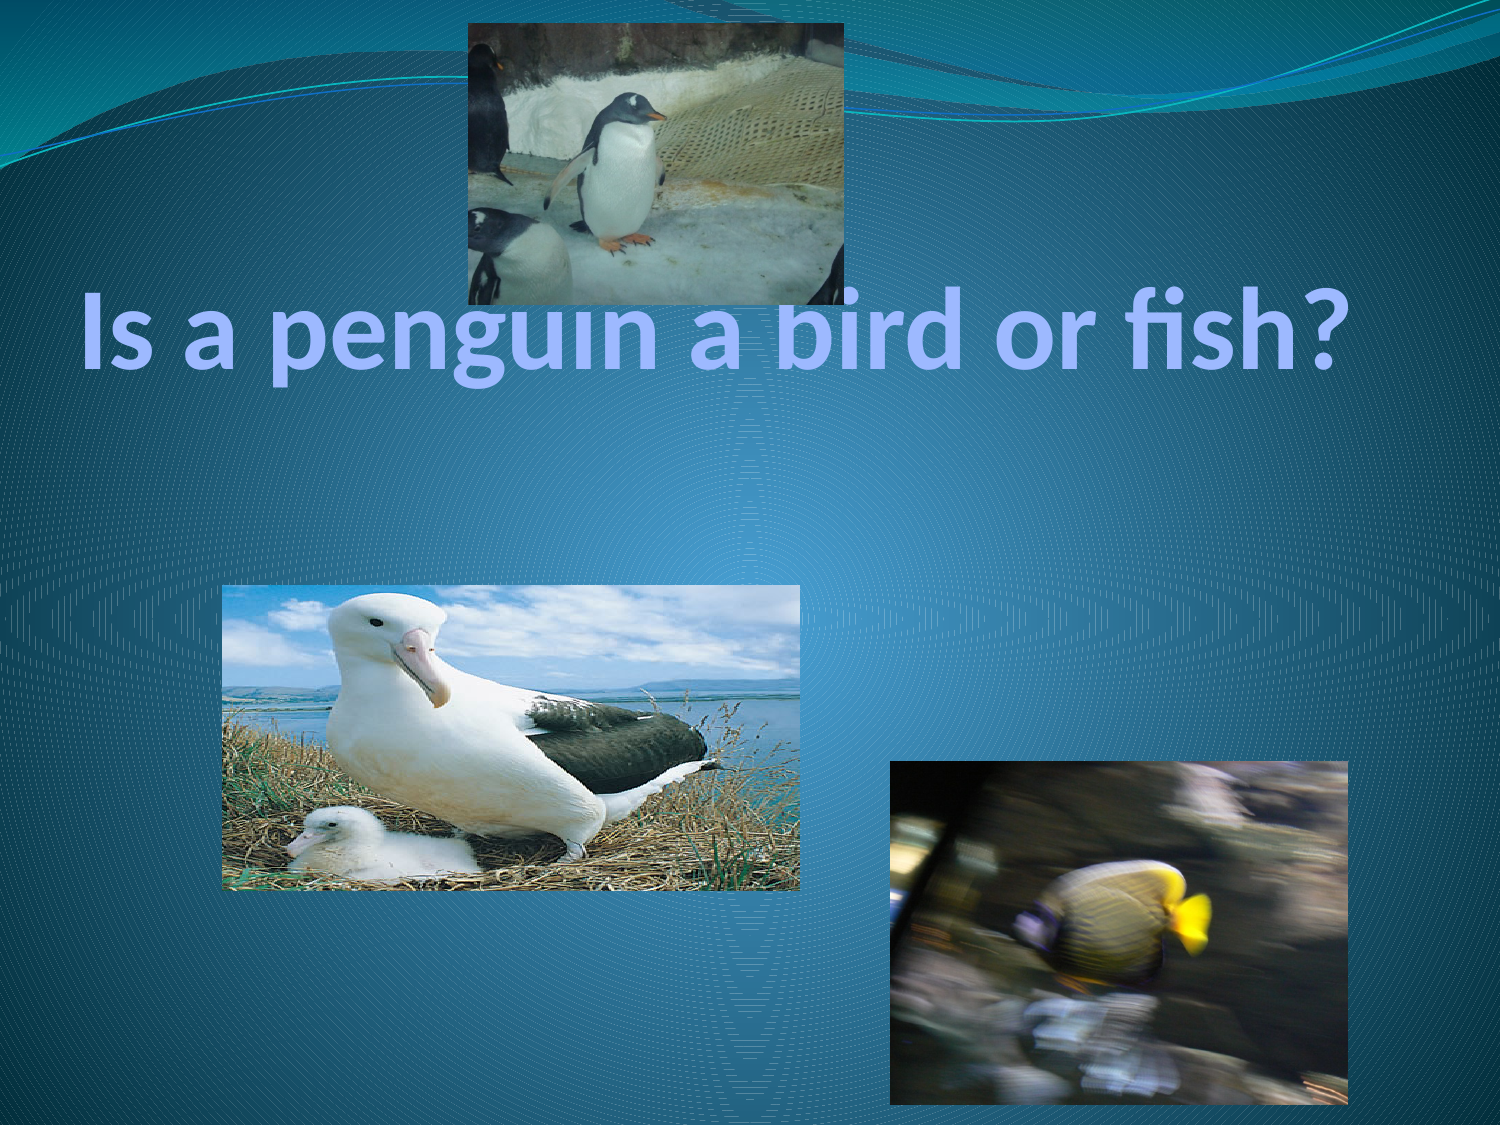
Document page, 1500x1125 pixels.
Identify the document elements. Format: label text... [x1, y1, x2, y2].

picture [222, 585, 800, 891]
picture [468, 23, 844, 305]
picture [890, 761, 1348, 1105]
title Is a penguin a bird or fish? [70, 234, 1359, 535]
